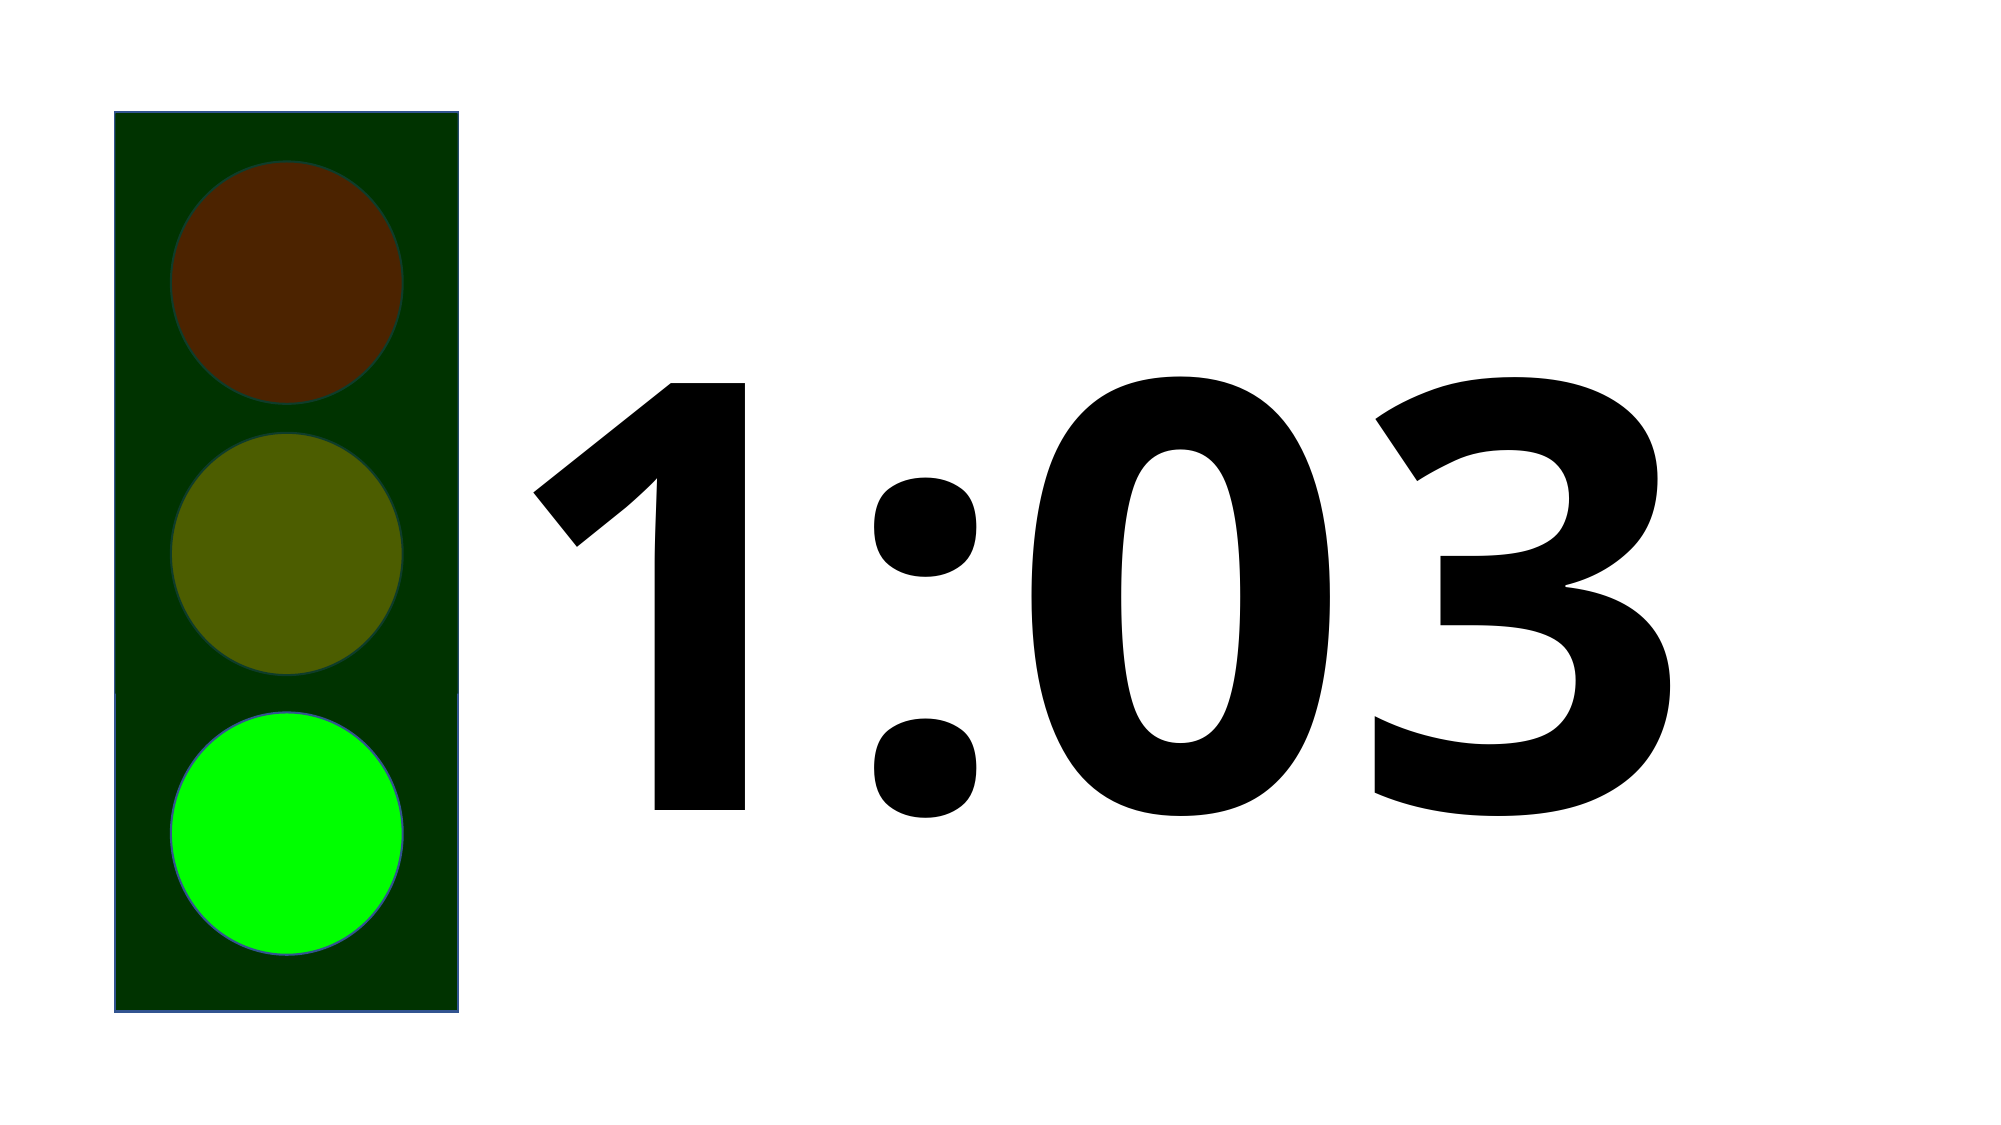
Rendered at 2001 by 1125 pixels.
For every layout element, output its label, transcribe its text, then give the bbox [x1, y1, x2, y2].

text_box 1:03 [483, 204, 1924, 938]
text_box [114, 695, 459, 1013]
text_box [114, 112, 459, 695]
text_box [169, 711, 404, 956]
